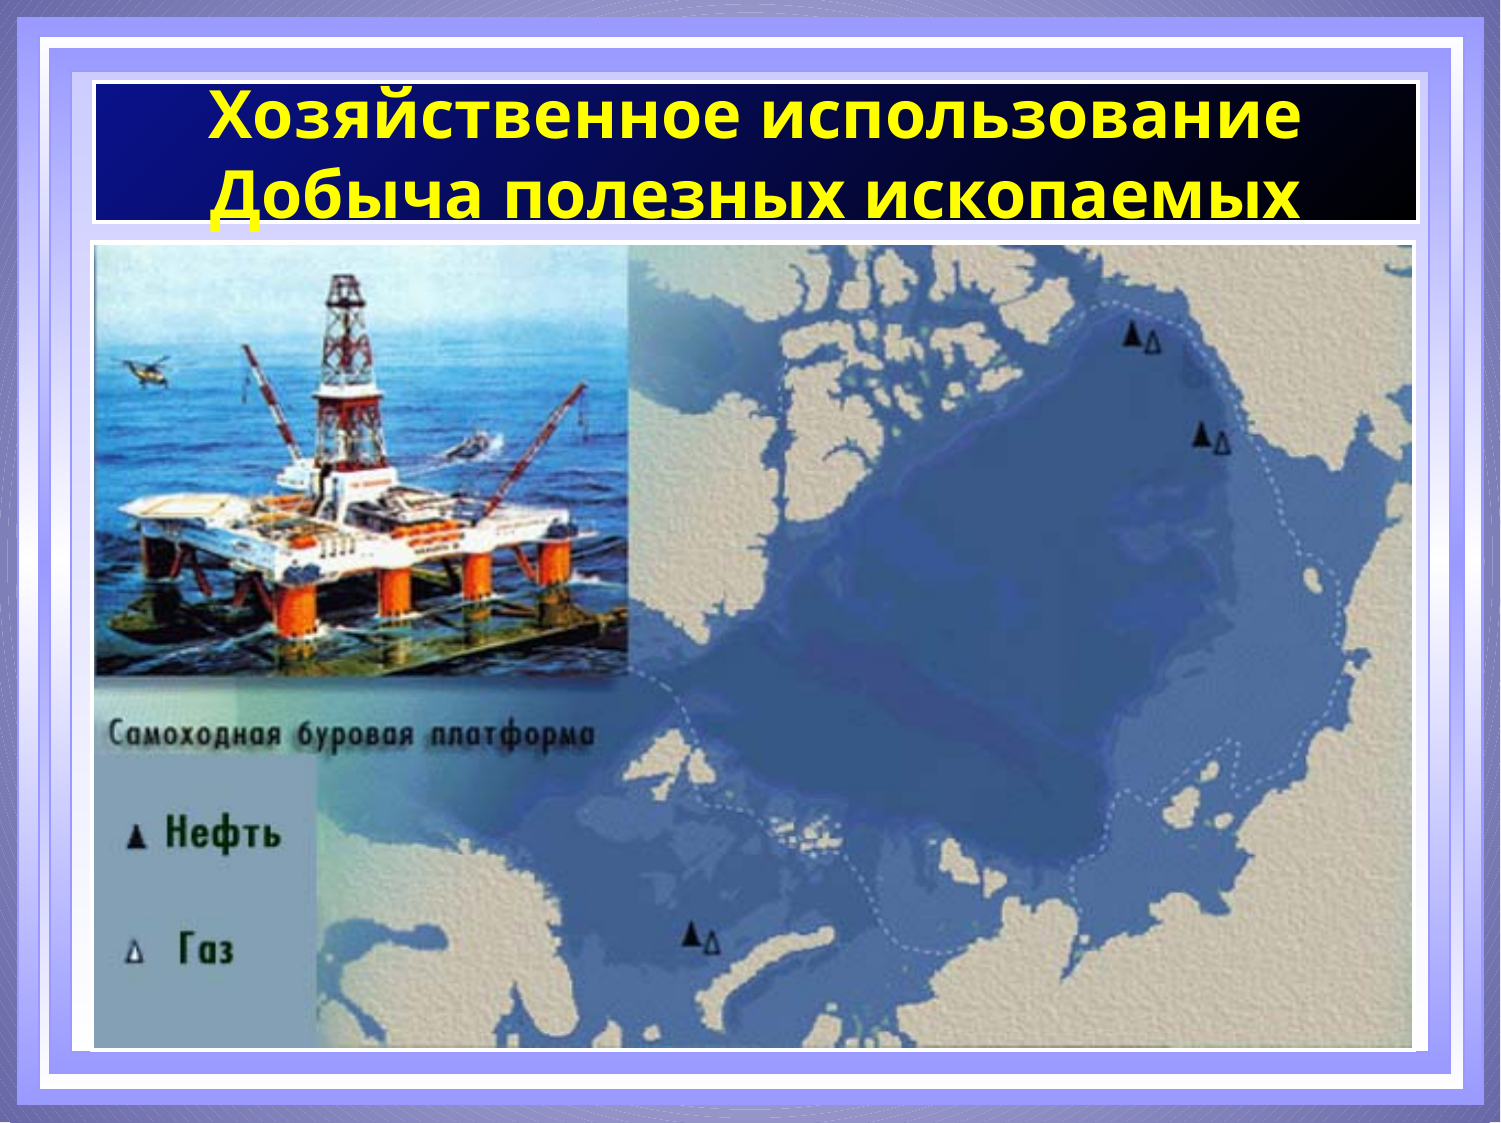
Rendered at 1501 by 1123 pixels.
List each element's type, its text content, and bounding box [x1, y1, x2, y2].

title Хозяйственное использование Добыча полезных ископаемых [93, 81, 1419, 223]
picture [93, 244, 1412, 1048]
